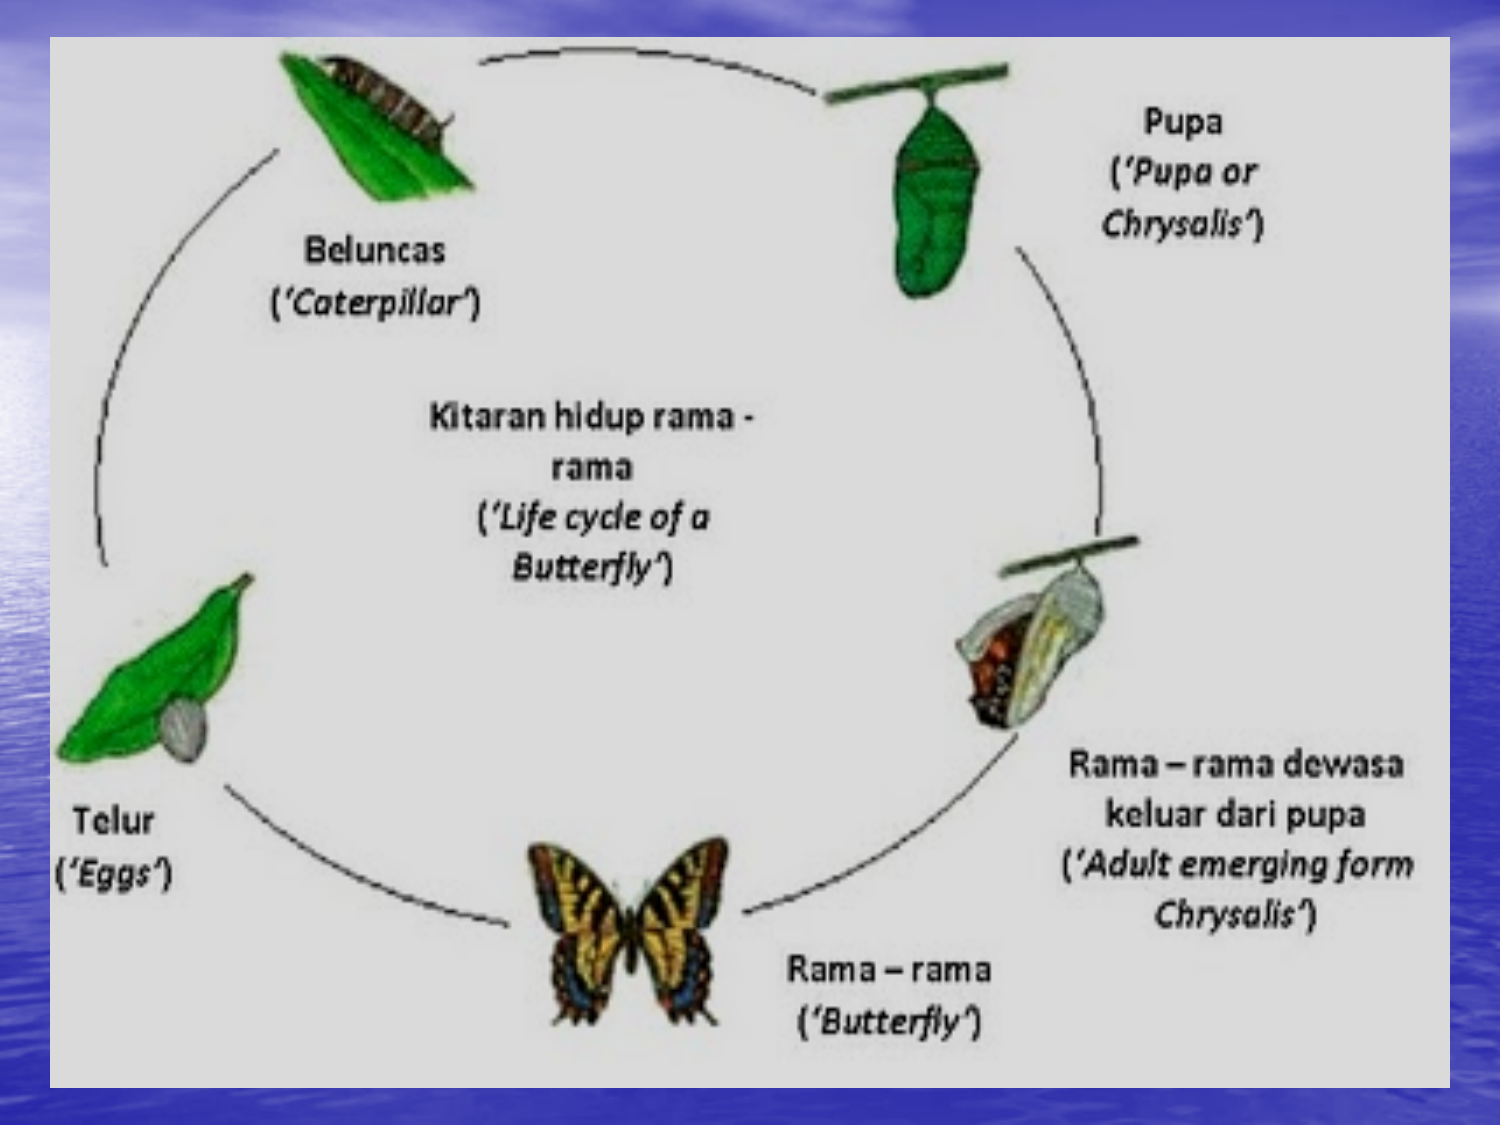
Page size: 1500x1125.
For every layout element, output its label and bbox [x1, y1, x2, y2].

picture [49, 37, 1451, 1088]
